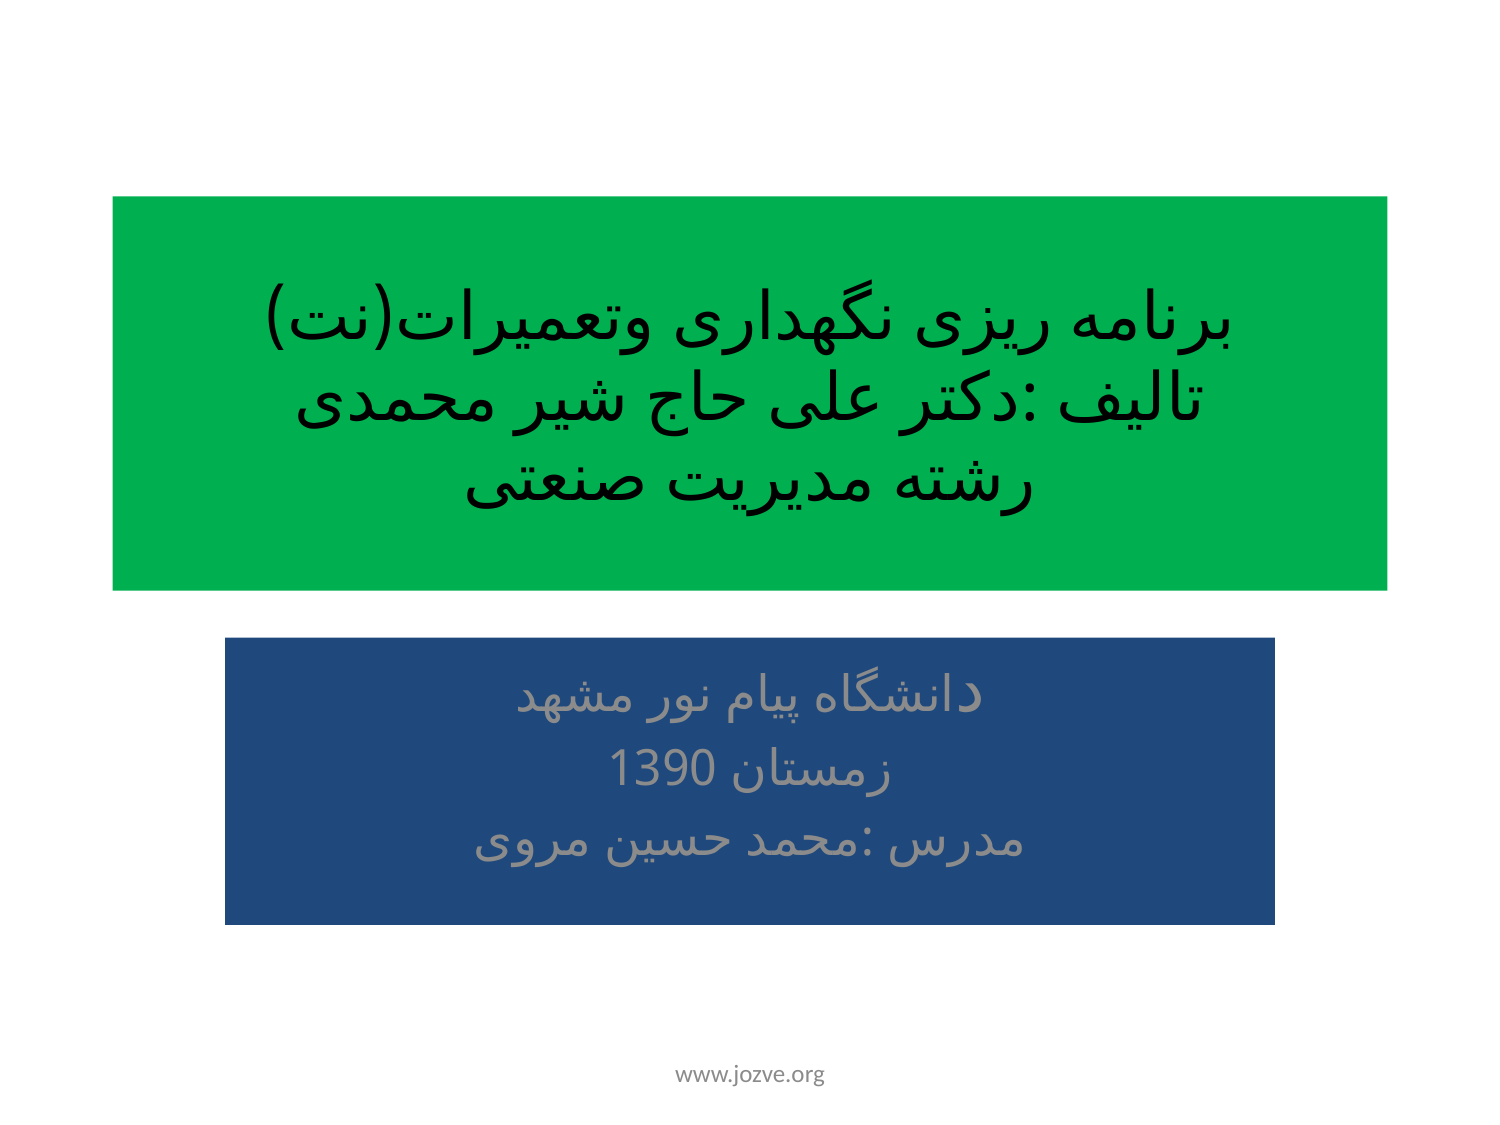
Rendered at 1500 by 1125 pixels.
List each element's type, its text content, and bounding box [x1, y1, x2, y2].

title برنامه ریزی نگهداری وتعمیرات(نت) تالیف :دکتر علی حاج شیر محمدی رشته مدیریت صنعتی [112, 196, 1388, 591]
subtitle دانشگاه پیام نور مشهد زمستان 1390 مدرس :محمد حسین مروی [225, 637, 1275, 925]
footer www.jozve.org [512, 1042, 988, 1103]
